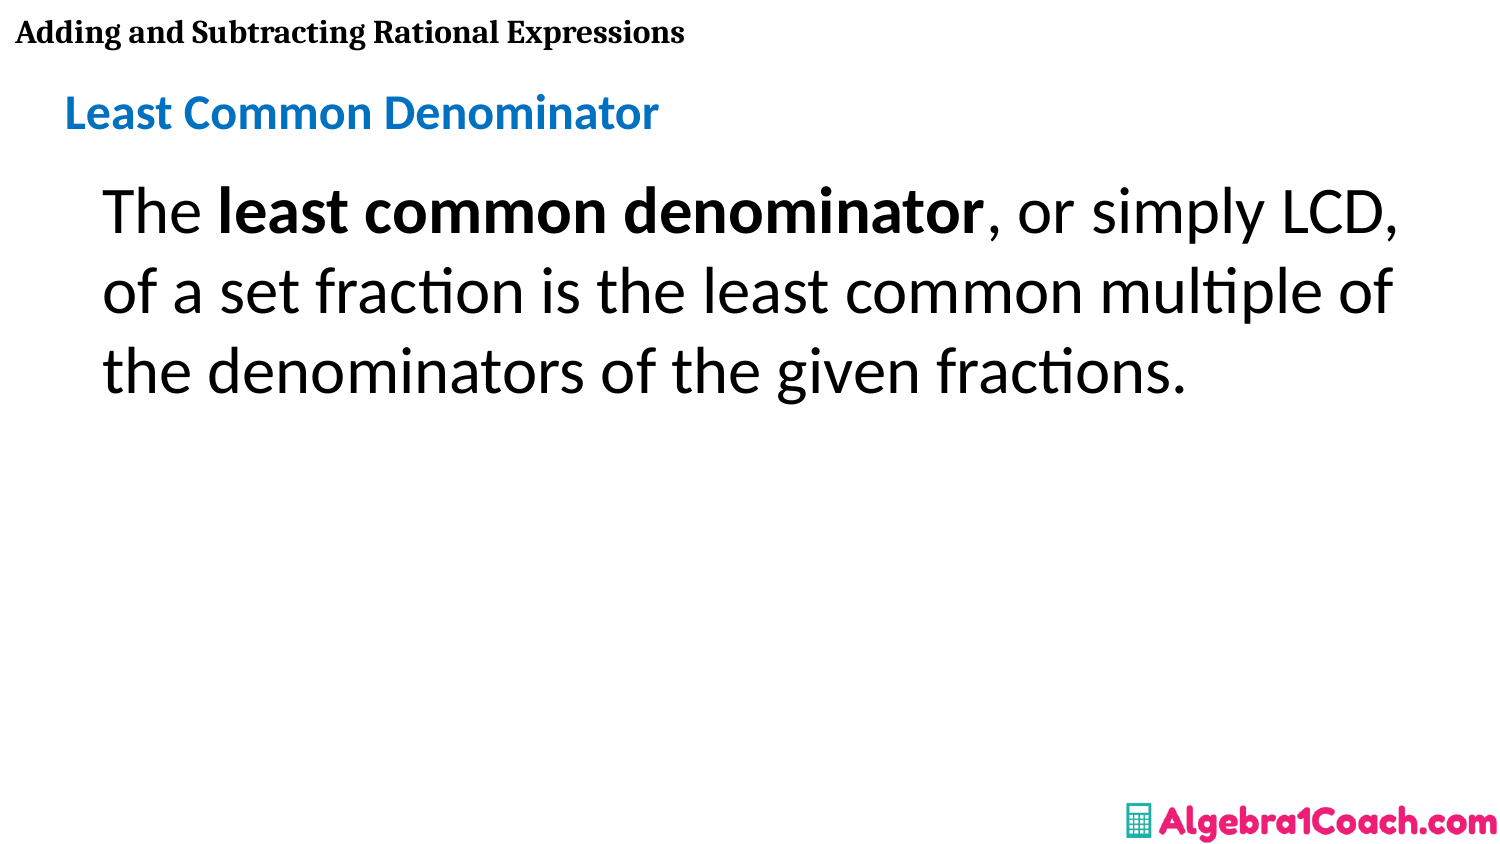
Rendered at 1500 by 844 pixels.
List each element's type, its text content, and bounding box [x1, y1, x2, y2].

text_box The least common denominator, or simply LCD, of a set fraction is the least common multiple of the denominators of the given fractions. [87, 159, 1450, 494]
text_box Least Common Denominator [50, 71, 1125, 147]
picture [1109, 798, 1500, 844]
text_box Adding and Subtracting Rational Expressions [0, 0, 1350, 60]
